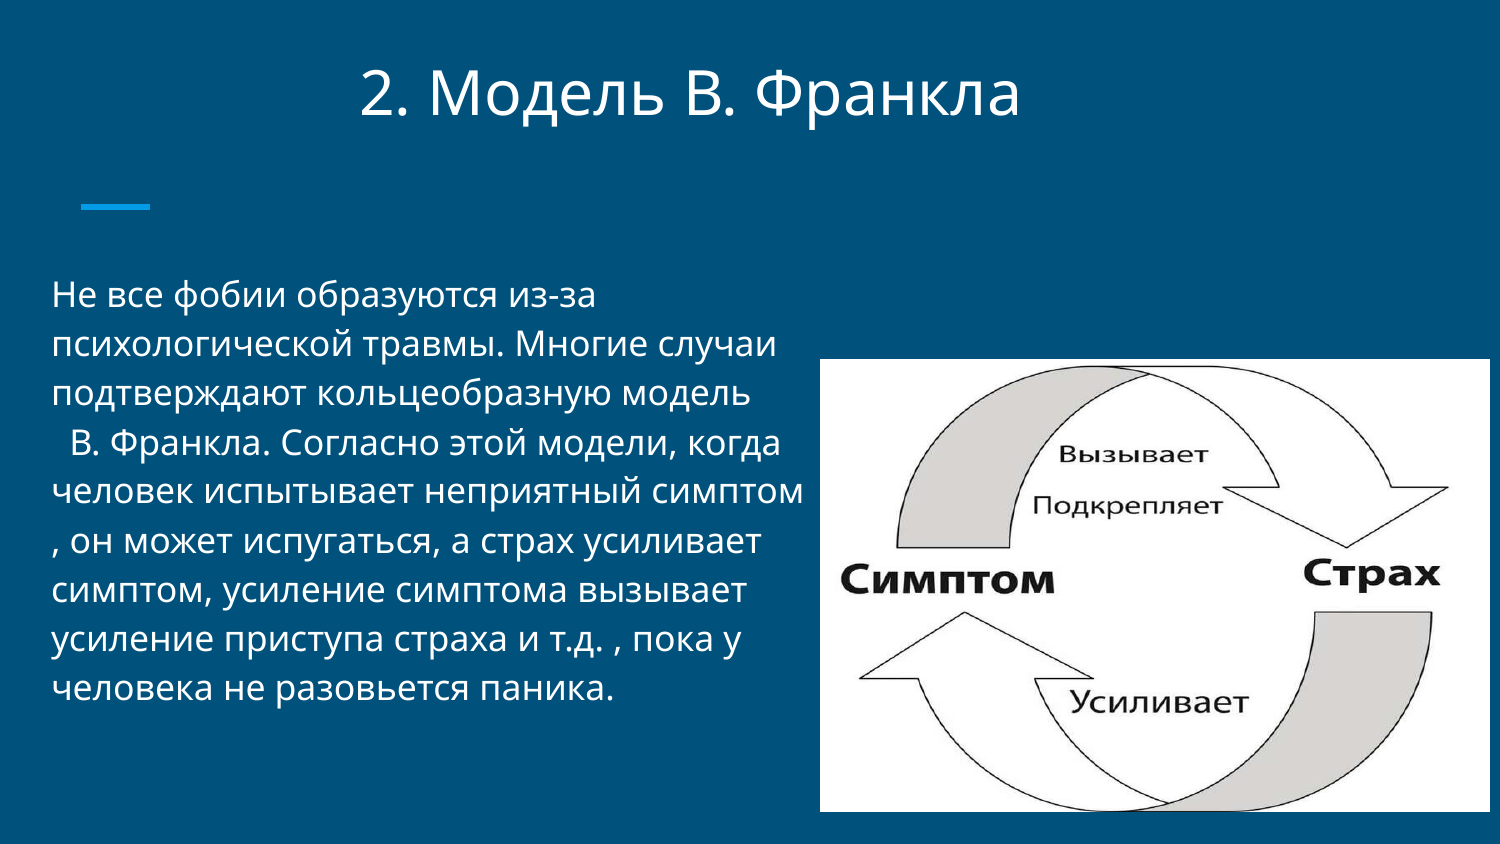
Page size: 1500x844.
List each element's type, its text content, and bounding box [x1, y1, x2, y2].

list Не все фобии образуются из-за психологической травмы. Многие случаи подтверждают кольцеобразную модель В. Франкла. Согласно этой модели, когда человек испытывает неприятный симптом , он может испугаться, а страх усиливает симптом, усиление симптома вызывает усиление приступа страха и т.д. , пока у человека не разовьется паника. [36, 250, 821, 756]
picture [821, 360, 1489, 811]
title 2. Модель В. Франкла [344, 30, 1301, 144]
